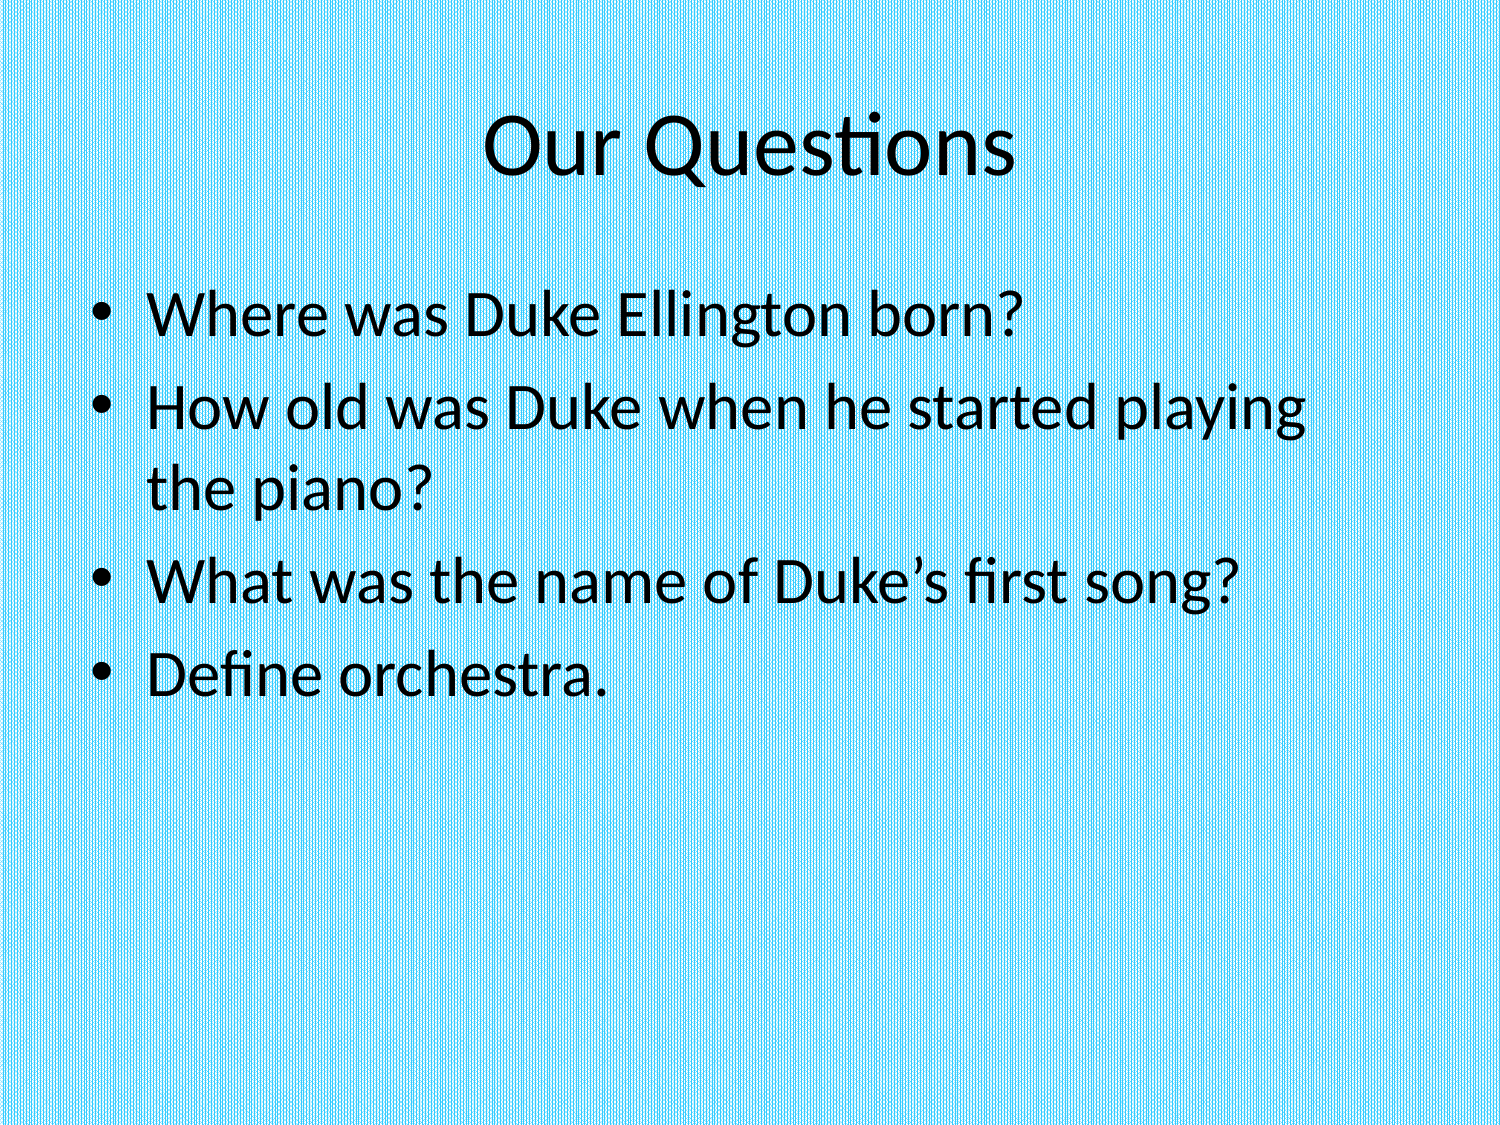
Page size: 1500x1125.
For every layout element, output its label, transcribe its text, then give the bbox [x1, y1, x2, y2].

list Where was Duke Ellington born? How old was Duke when he started playing the piano? What was the name of Duke’s first song? Define orchestra. [75, 262, 1425, 1005]
title Our Questions [75, 45, 1425, 233]
